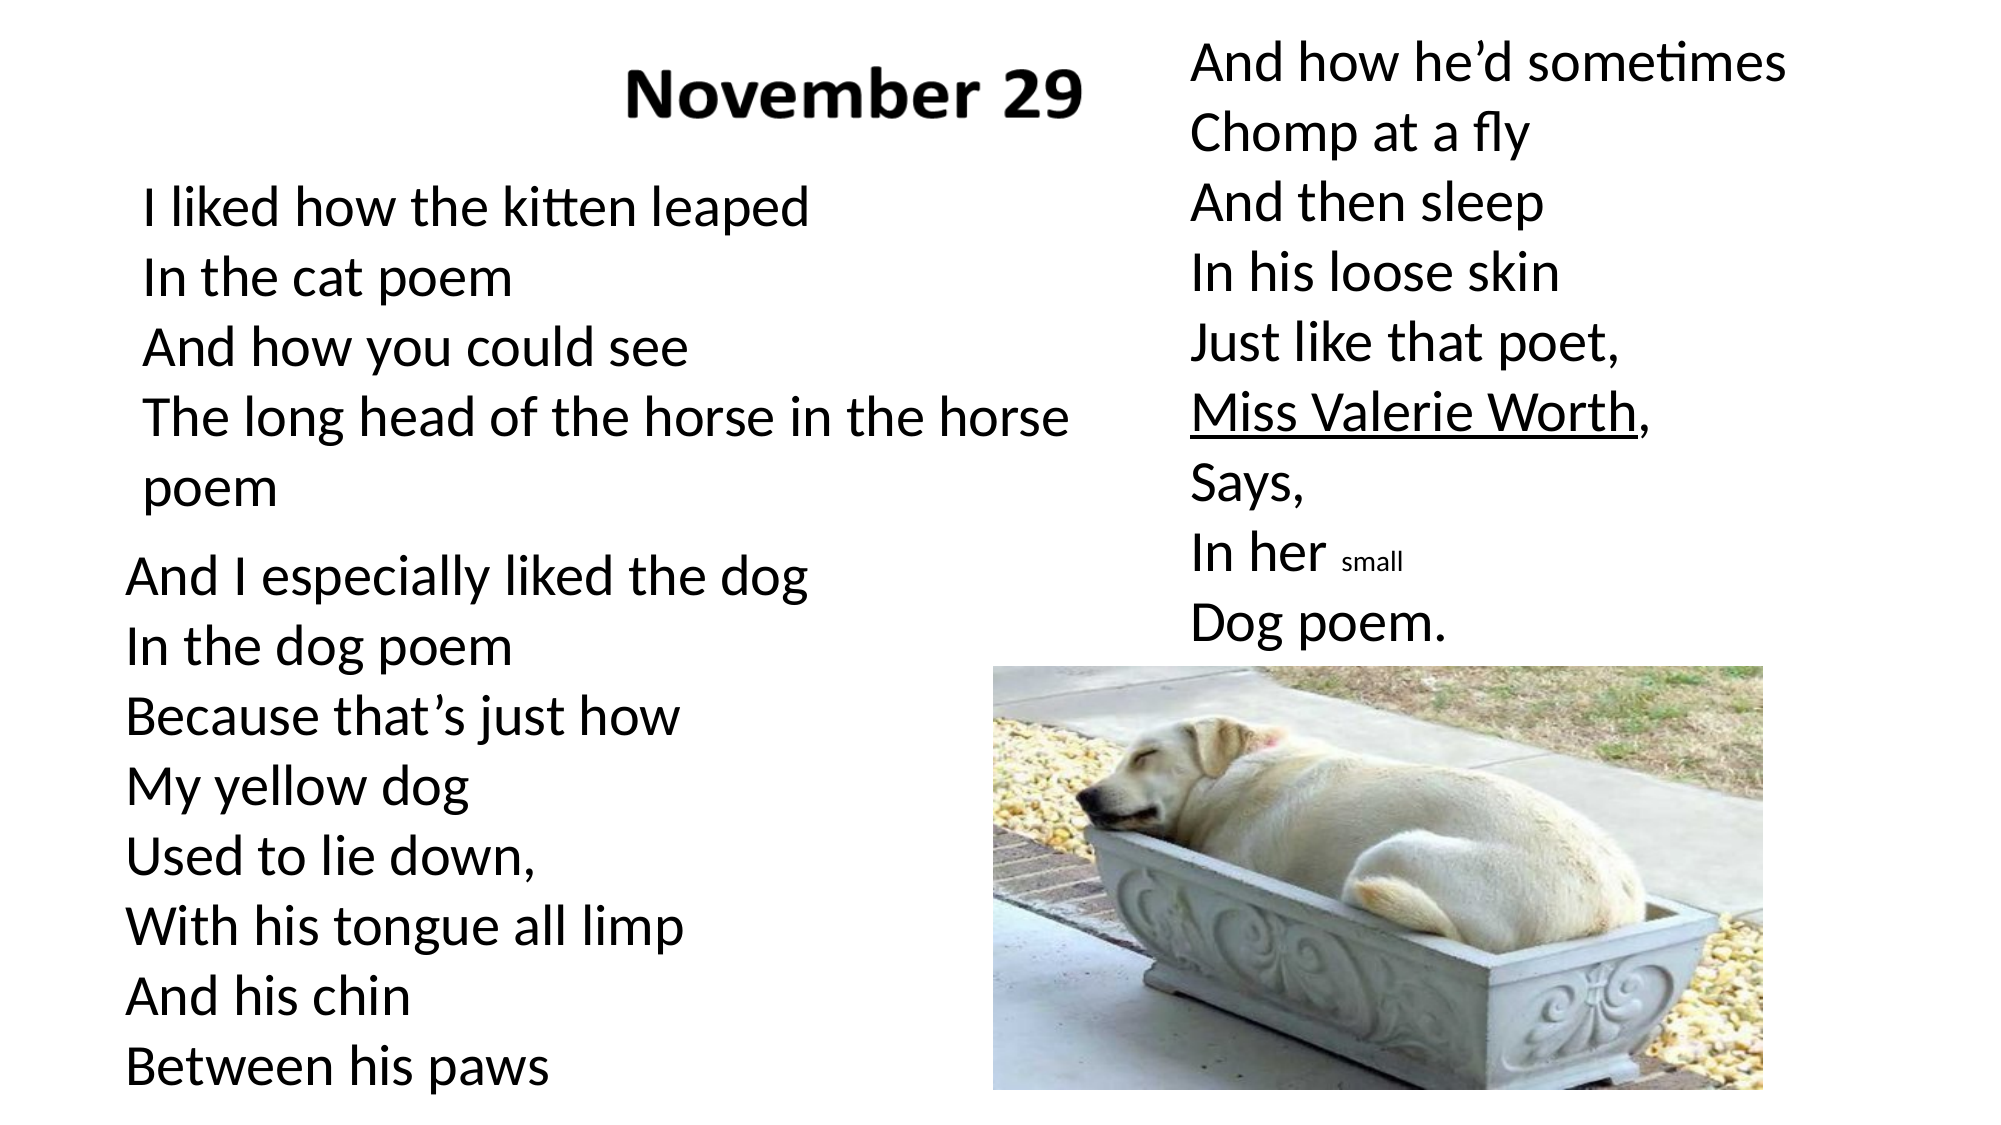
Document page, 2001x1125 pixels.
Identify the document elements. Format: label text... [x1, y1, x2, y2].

text_box And I especially liked the dog In the dog poem Because that’s just how My yellow dog Used to lie down, With his tongue all limp And his chin Between his paws [110, 529, 1093, 1105]
text_box I liked how the kitten leaped In the cat poem And how you could see The long head of the horse in the horse poem [127, 161, 1110, 526]
text_box And how he’d sometimes Chomp at a fly And then sleep In his loose skin Just like that poet, Miss Valerie Worth, Says, In her small Dog poem. [1175, 15, 1932, 661]
picture [573, 24, 1134, 183]
picture [993, 666, 1763, 1090]
